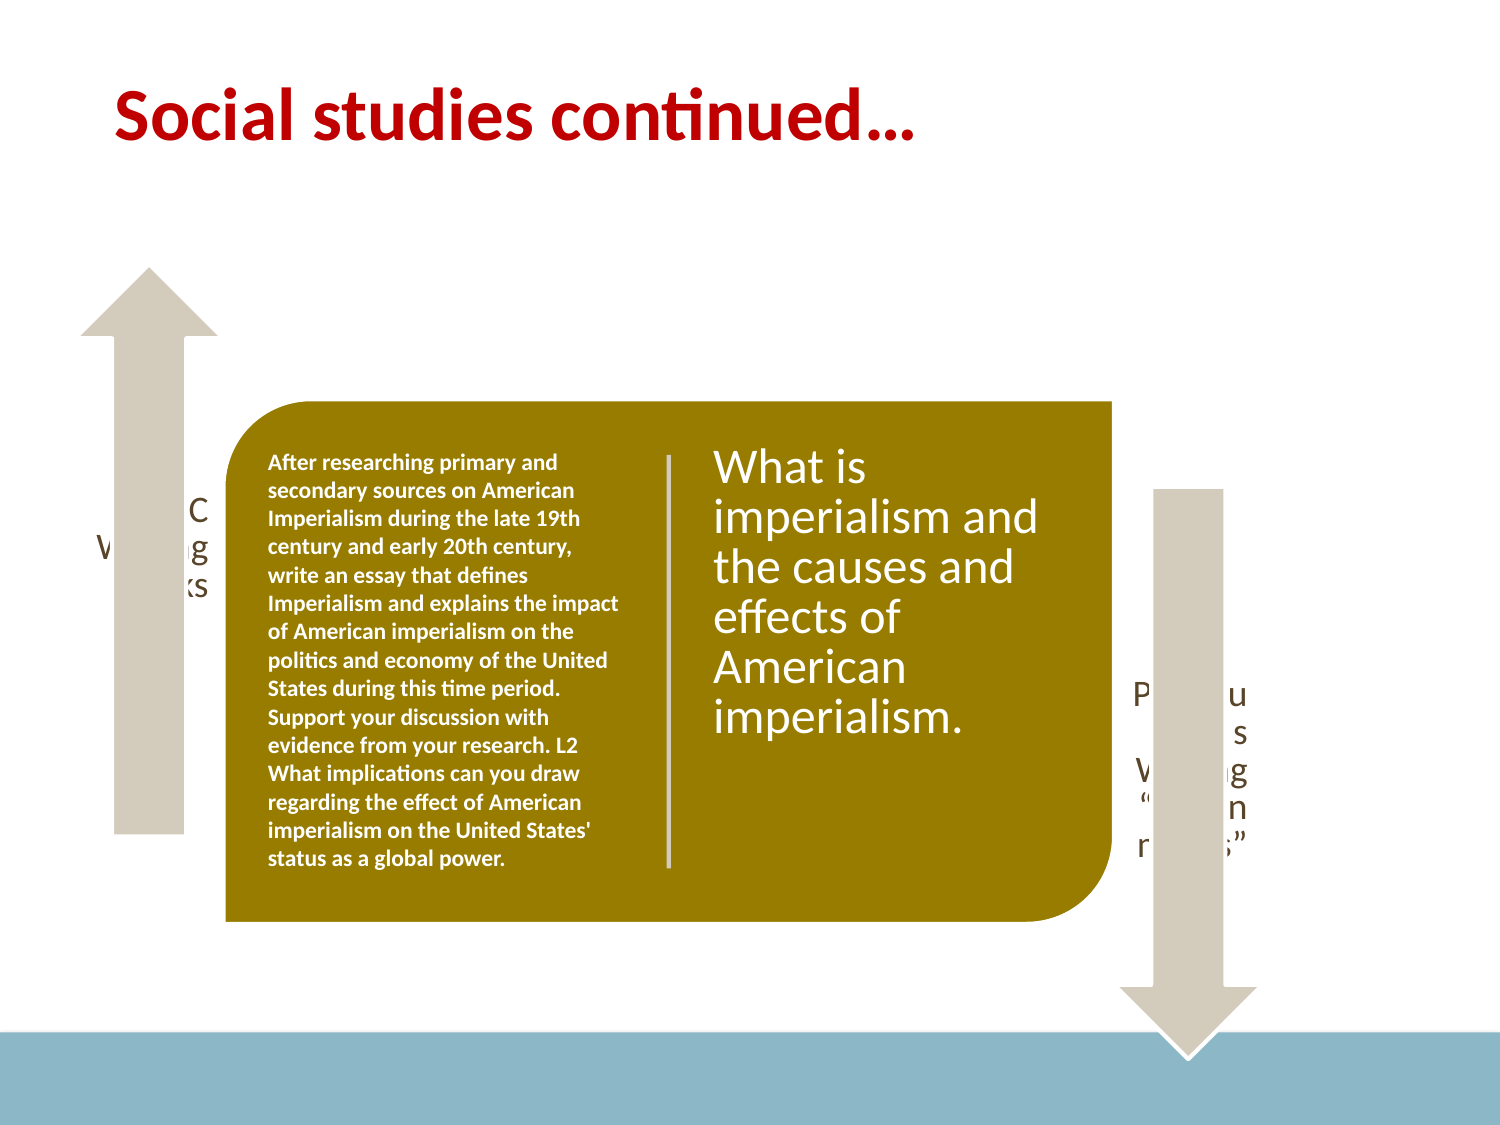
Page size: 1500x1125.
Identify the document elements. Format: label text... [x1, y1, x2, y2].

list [74, 263, 1263, 1060]
title Social studies continued… [114, 75, 1425, 159]
